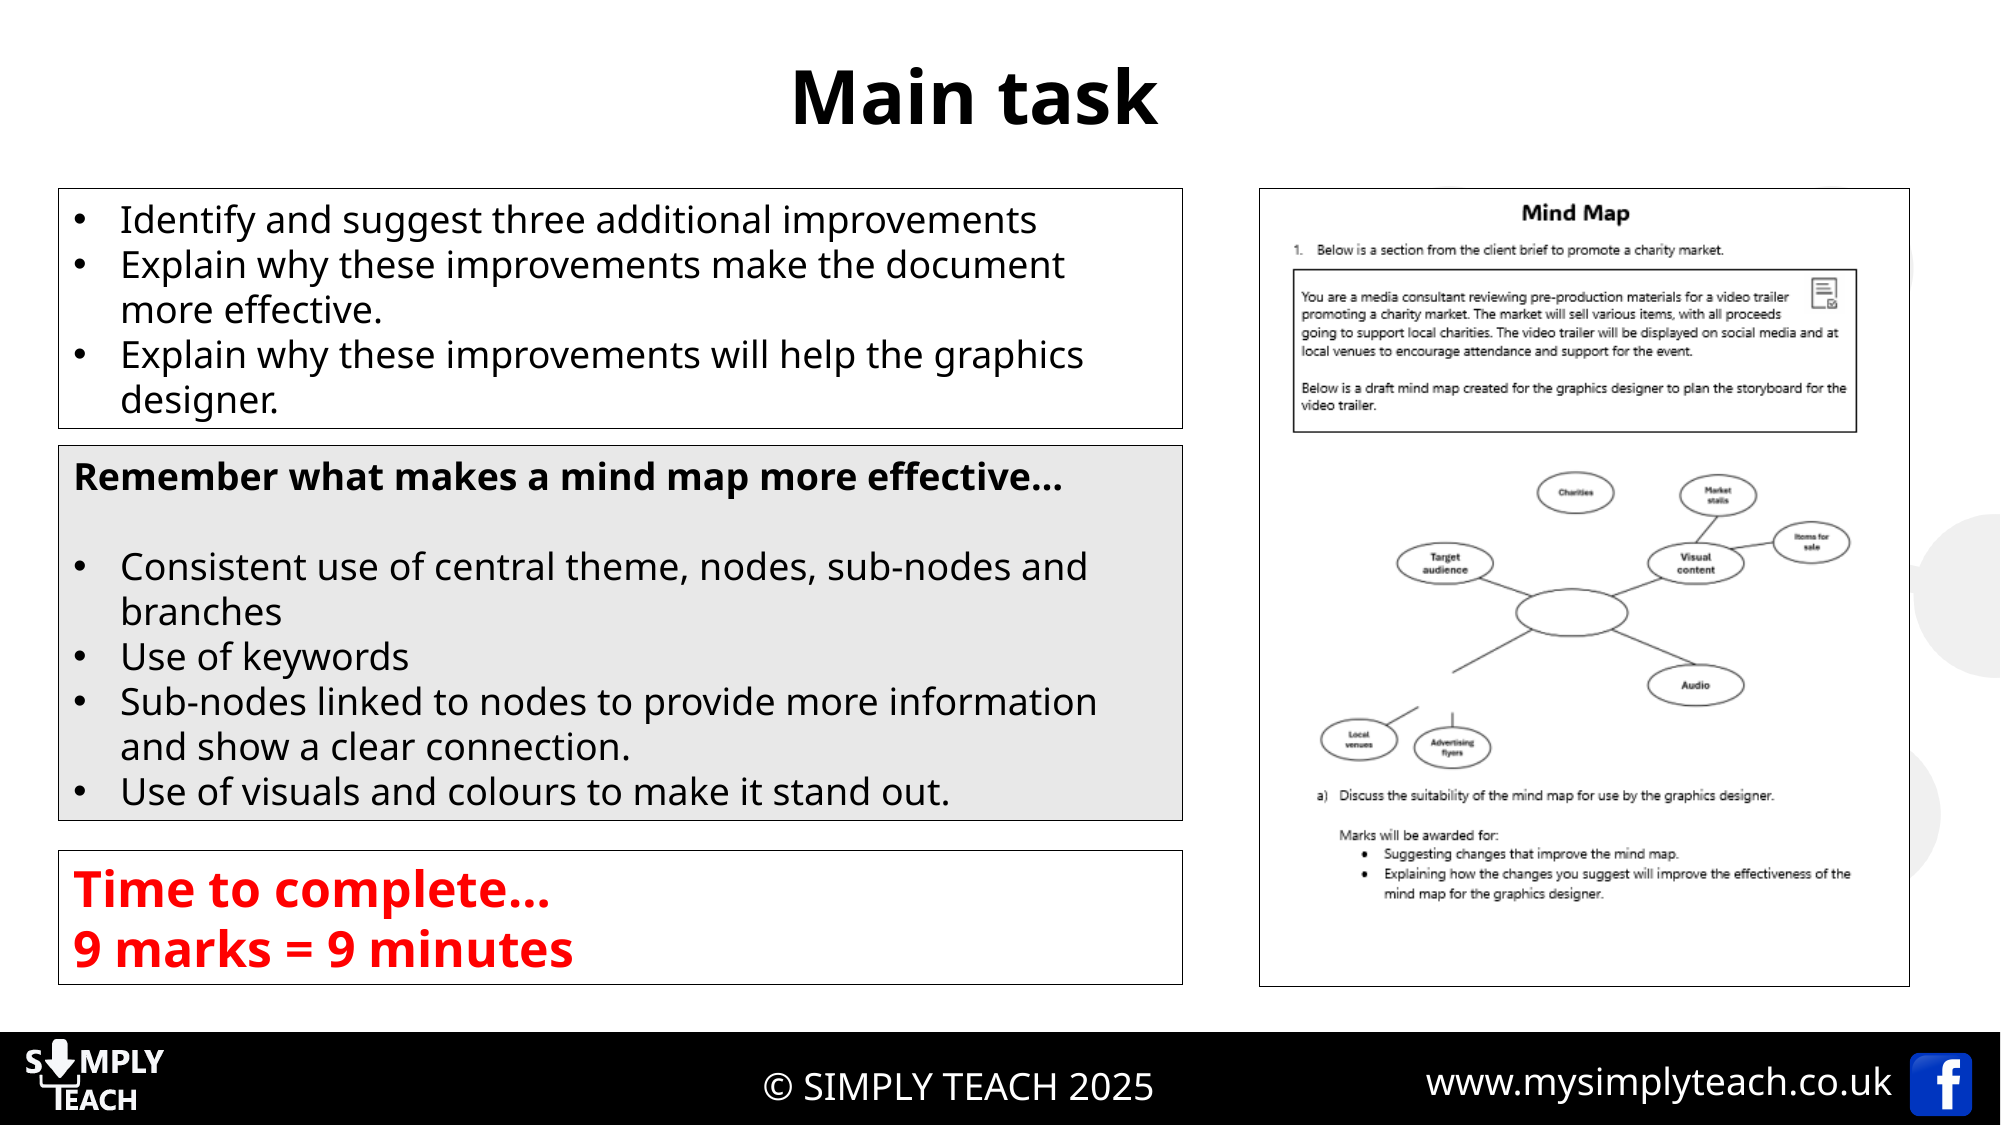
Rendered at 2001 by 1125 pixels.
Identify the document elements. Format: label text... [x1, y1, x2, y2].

text_box Time to complete… 9 marks = 9 minutes [58, 850, 1183, 985]
text_box Identify and suggest three additional improvements Explain why these improvements make the document more effective. Explain why these improvements will help the graphics designer. [58, 188, 1183, 429]
text_box Main task [184, 42, 1765, 147]
picture [1907, 1050, 1975, 1119]
text_box Remember what makes a mind map more effective… Consistent use of central theme, nodes, sub-nodes and branches Use of keywords Sub-nodes linked to nodes to provide more information and show a clear connection. Use of visuals and colours to make it stand out. [58, 445, 1183, 821]
picture [1259, 188, 1911, 987]
picture [15, 1033, 182, 1122]
